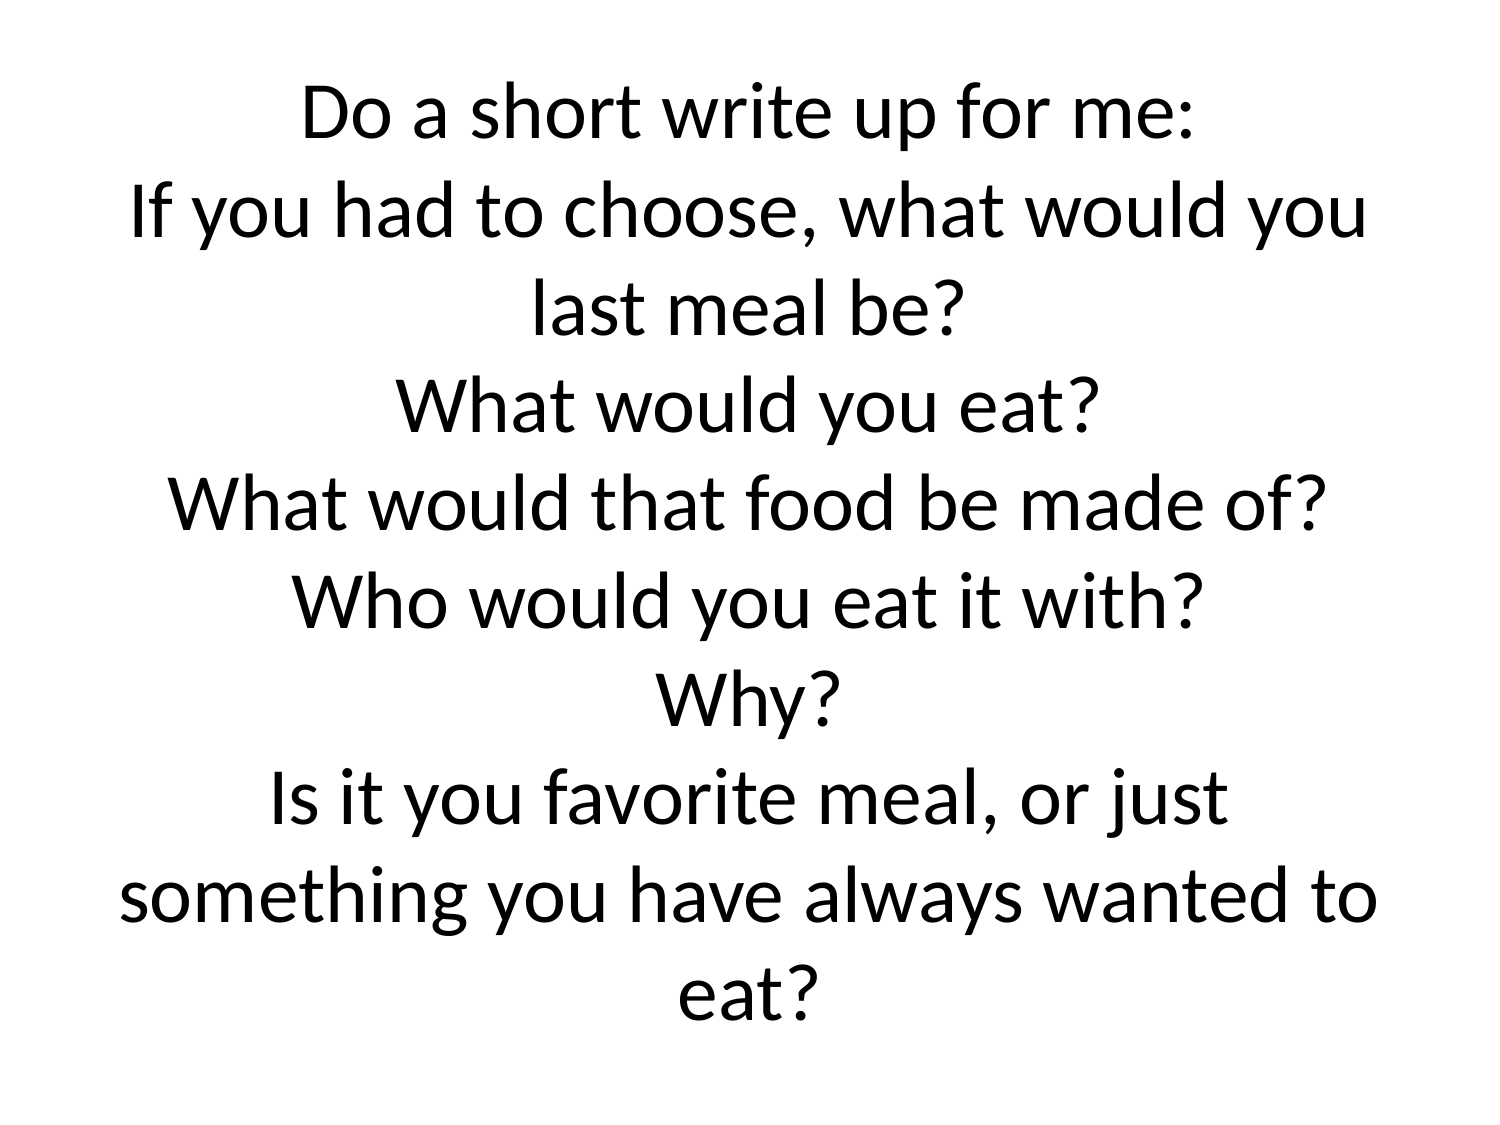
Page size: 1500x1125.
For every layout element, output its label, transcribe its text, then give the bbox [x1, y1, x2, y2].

title Do a short write up for me: If you had to choose, what would you last meal be? What would you eat? What would that food be made of? Who would you eat it with? Why? Is it you favorite meal, or just something you have always wanted to eat? [75, 45, 1425, 1050]
